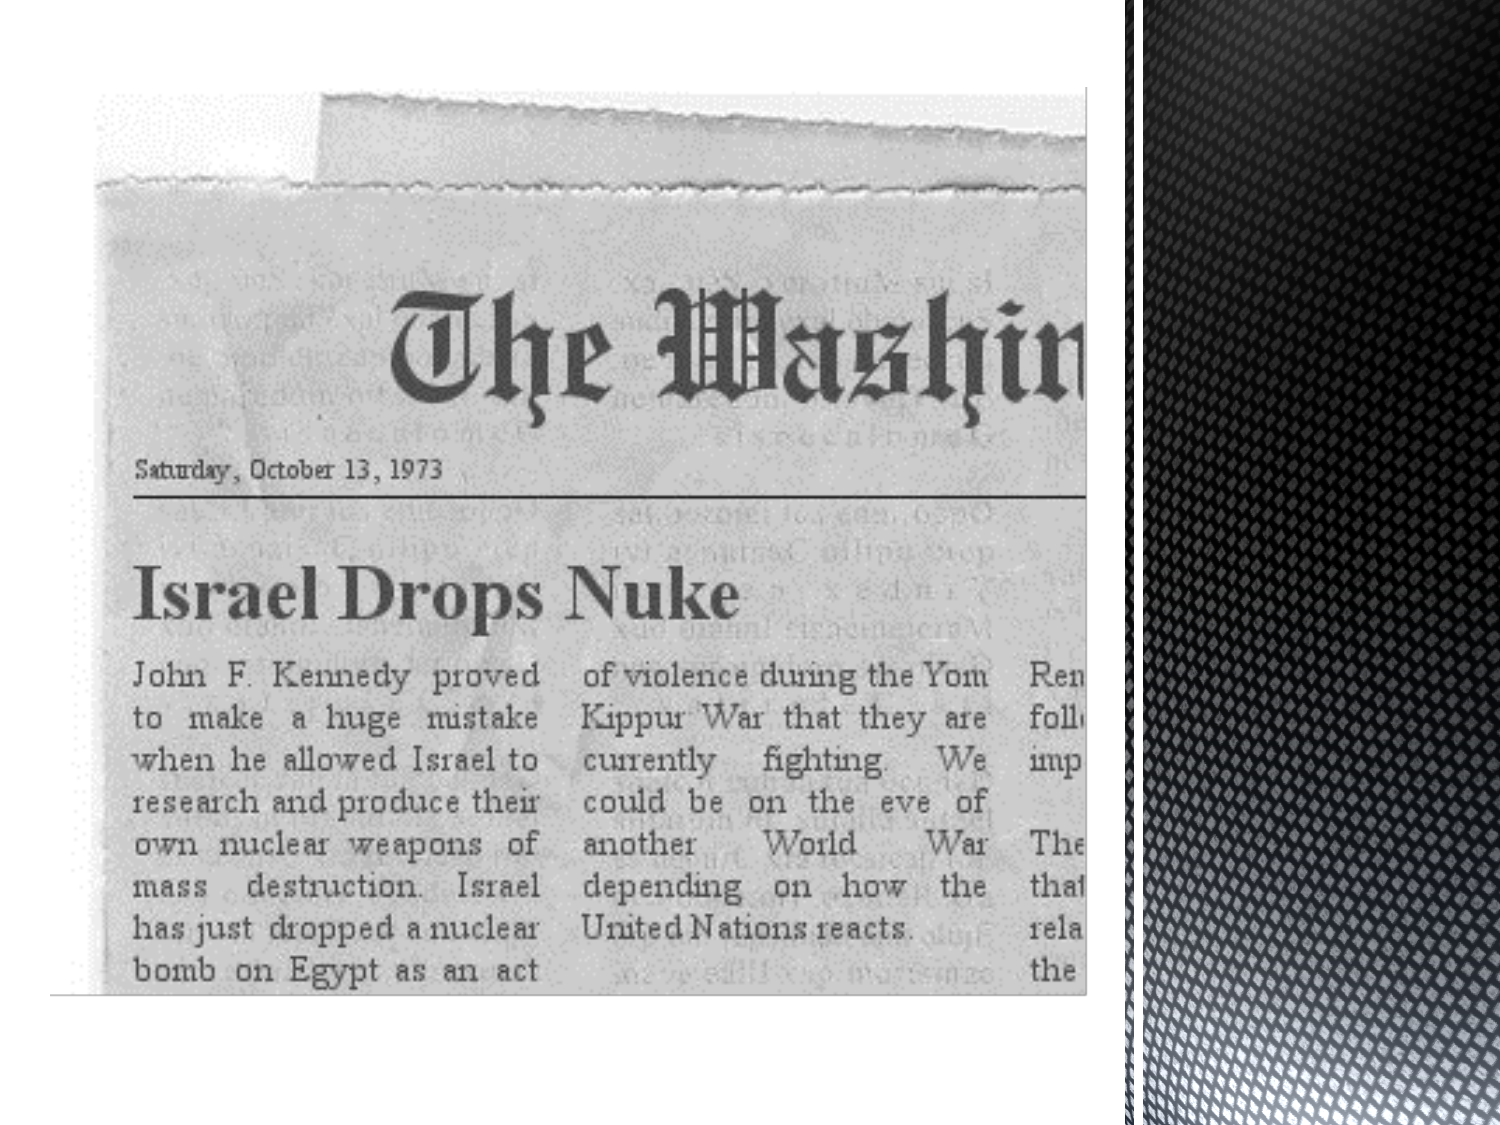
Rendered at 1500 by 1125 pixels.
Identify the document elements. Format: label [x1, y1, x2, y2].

picture [49, 87, 1091, 999]
picture [1125, 0, 1500, 1125]
